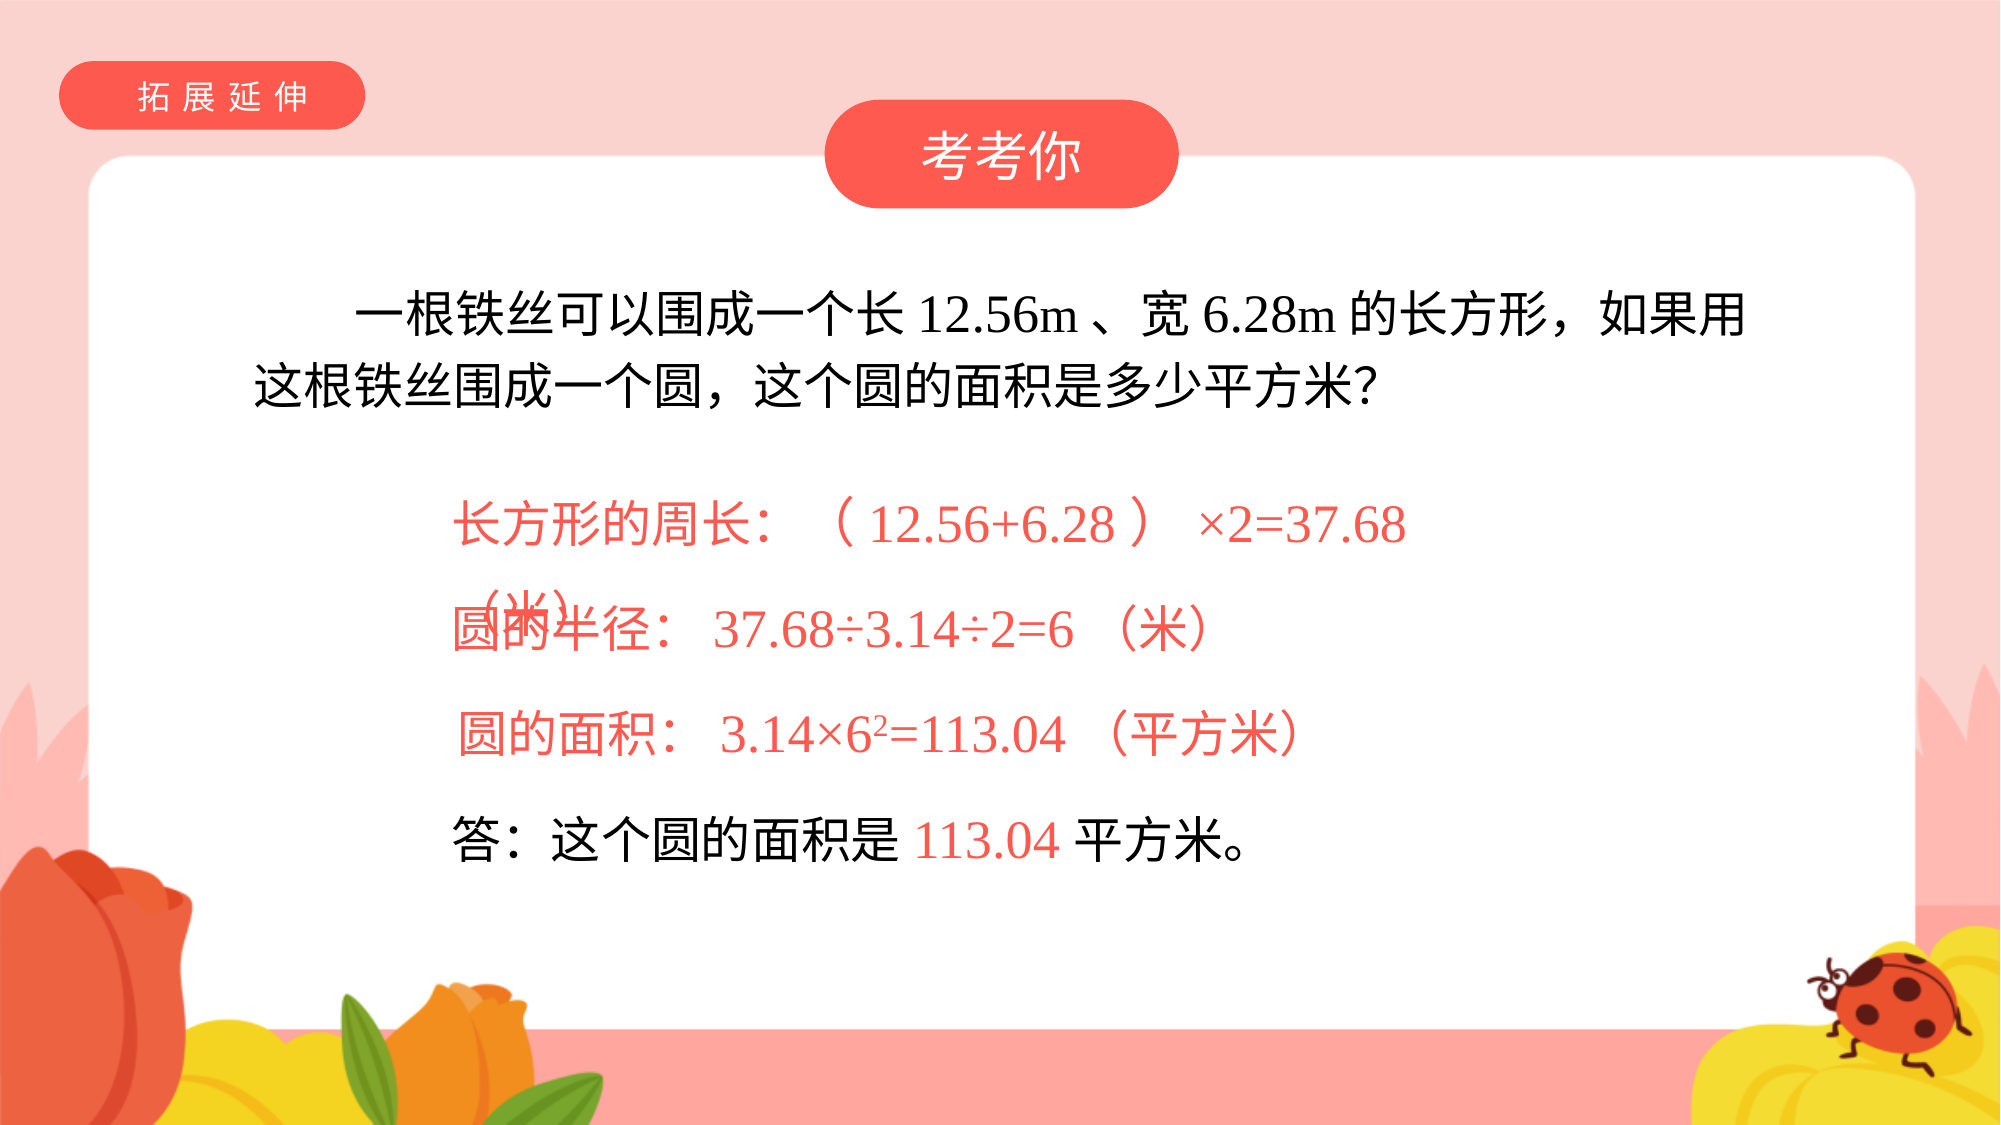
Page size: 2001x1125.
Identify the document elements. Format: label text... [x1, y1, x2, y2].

text_box 一根铁丝可以围成一个长12.56m、宽6.28m的长方形，如果用这根铁丝围成一个圆，这个圆的面积是多少平方米？ [238, 257, 1781, 423]
text_box 长方形的周长：（12.56+6.28）×2=37.68（米） [436, 447, 1570, 553]
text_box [824, 99, 1179, 209]
text_box 拓展延伸 [111, 68, 333, 124]
picture [0, 0, 2001, 1125]
text_box 答：这个圆的面积是113.04平方米。 [436, 764, 1371, 877]
text_box 圆的面积：3.14×62=113.04（平方米） [443, 658, 1577, 772]
text_box 圆的半径：37.68÷3.14÷2=6（米） [436, 553, 1570, 666]
